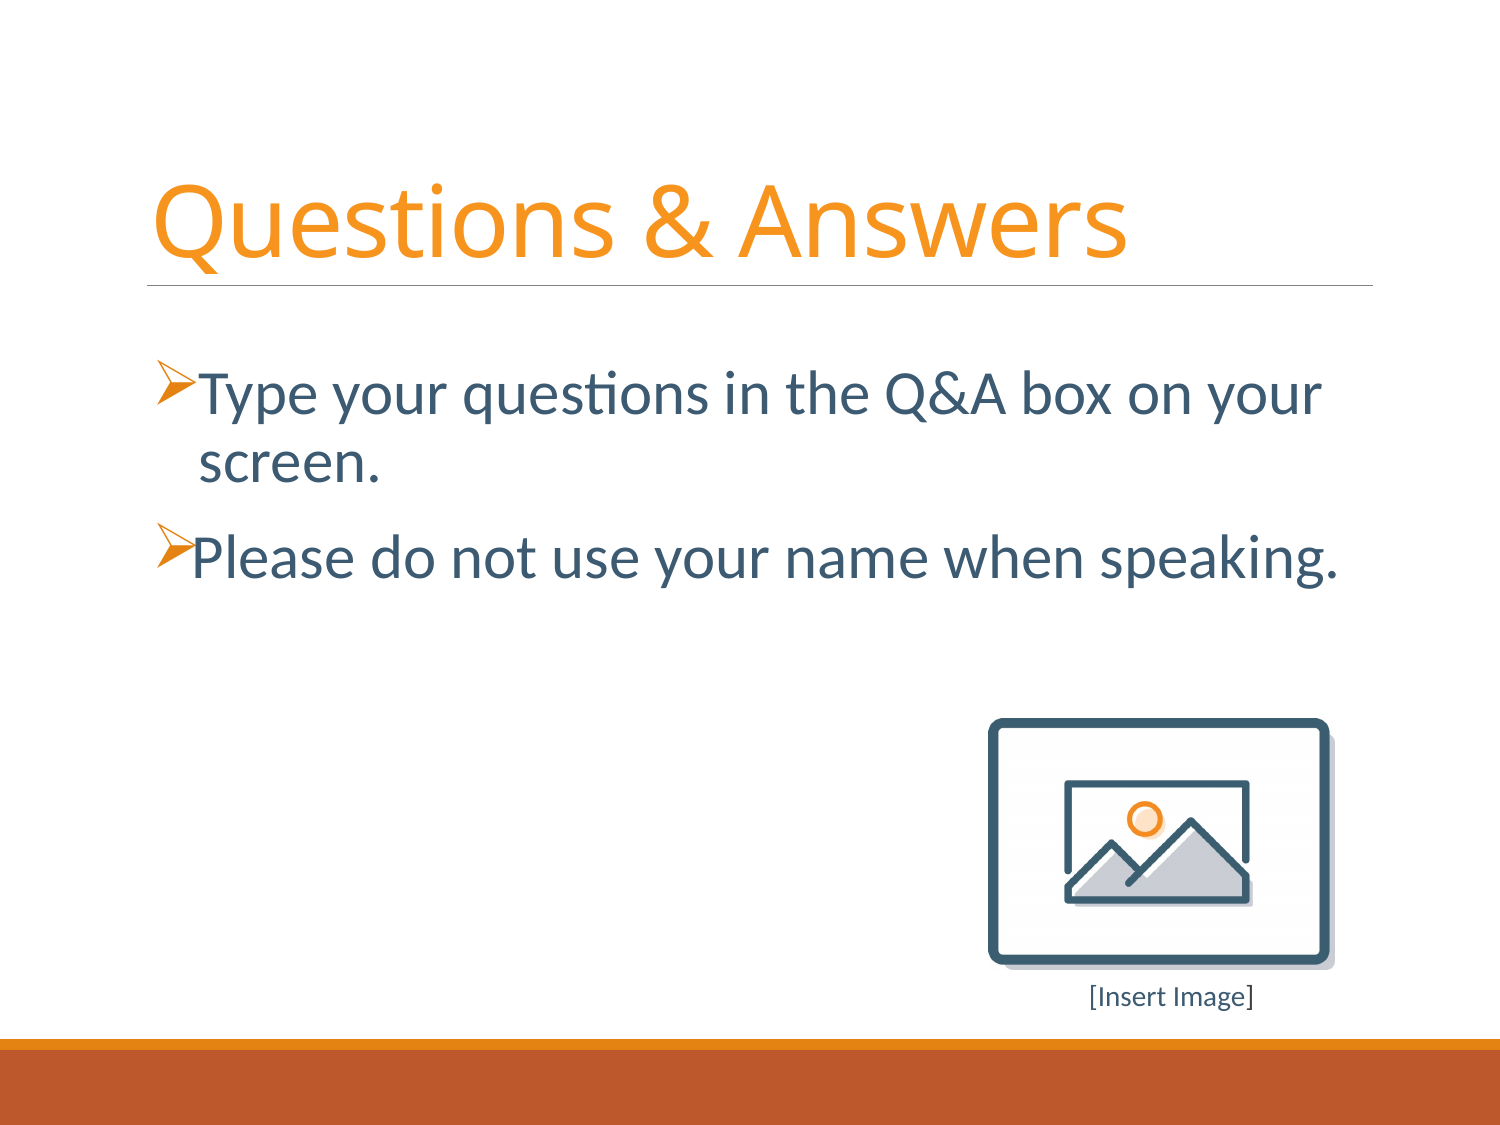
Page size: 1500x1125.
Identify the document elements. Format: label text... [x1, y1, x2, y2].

picture [988, 717, 1335, 971]
text_box [Insert Image] [1074, 978, 1311, 1020]
list Type your questions in the Q&A box on your screen. Please do not use your name when speaking. [151, 326, 1373, 719]
title Questions & Answers [135, 47, 1373, 285]
